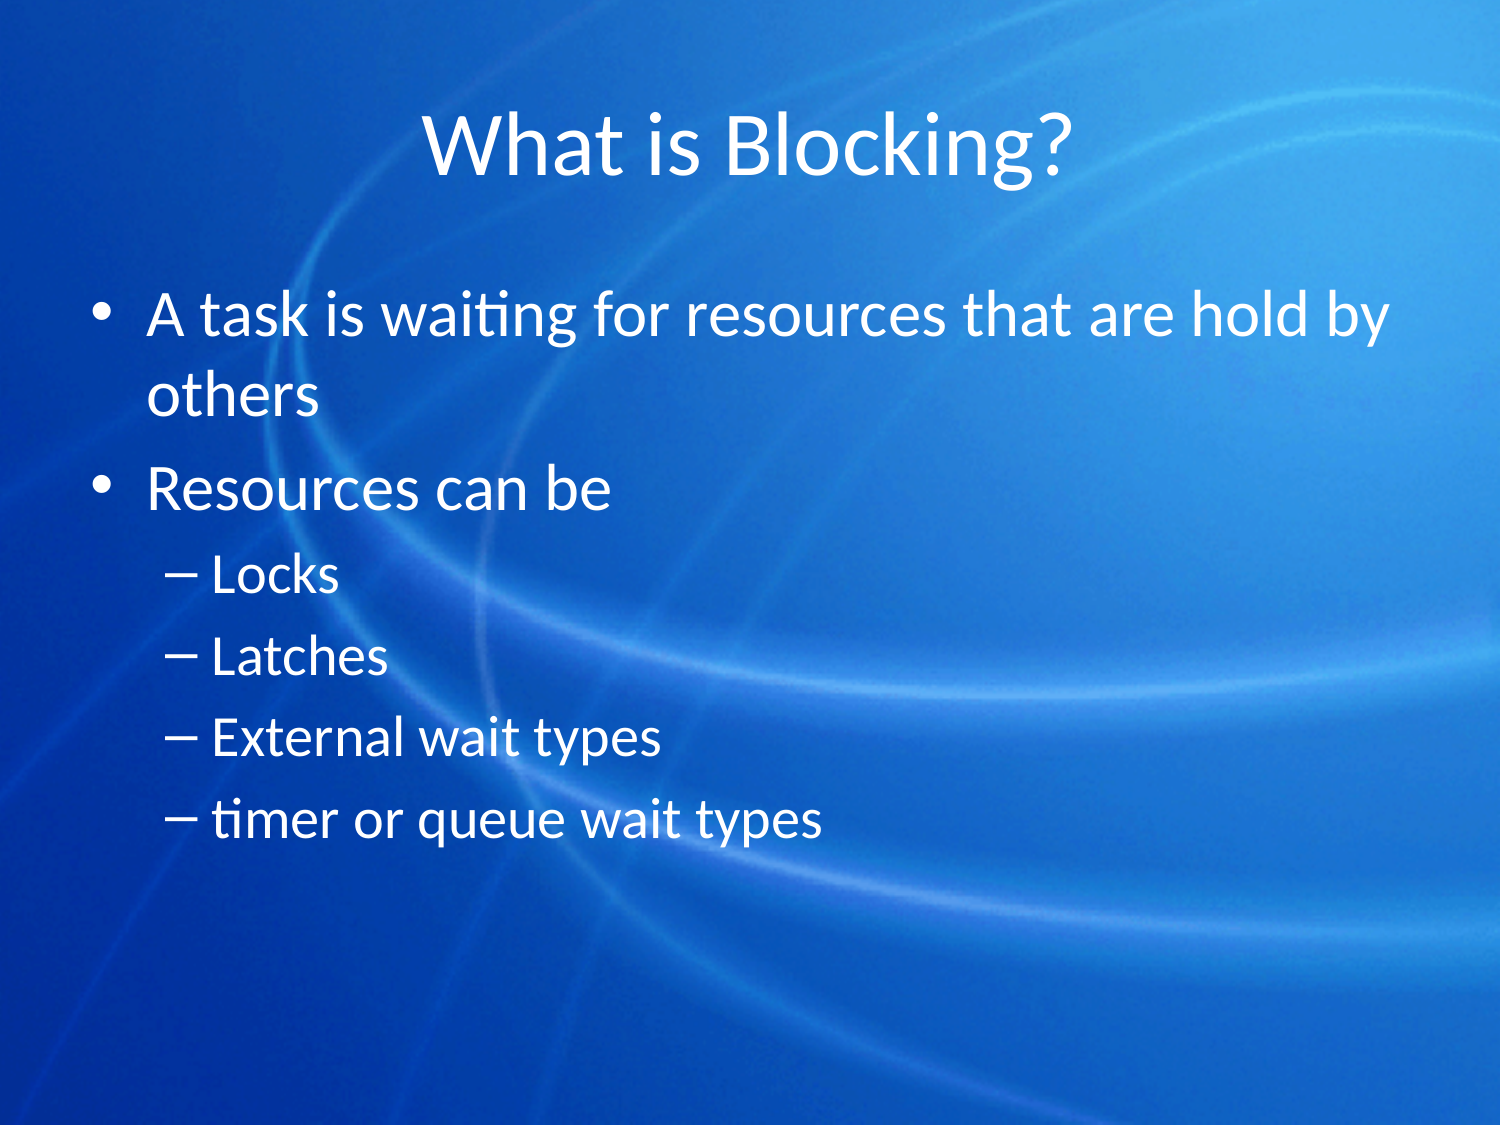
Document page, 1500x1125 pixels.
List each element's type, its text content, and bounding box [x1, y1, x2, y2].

picture [0, 0, 1500, 1125]
list A task is waiting for resources that are hold by others Resources can be Locks Latches External wait types timer or queue wait types [75, 262, 1425, 1005]
title What is Blocking? [75, 45, 1425, 233]
